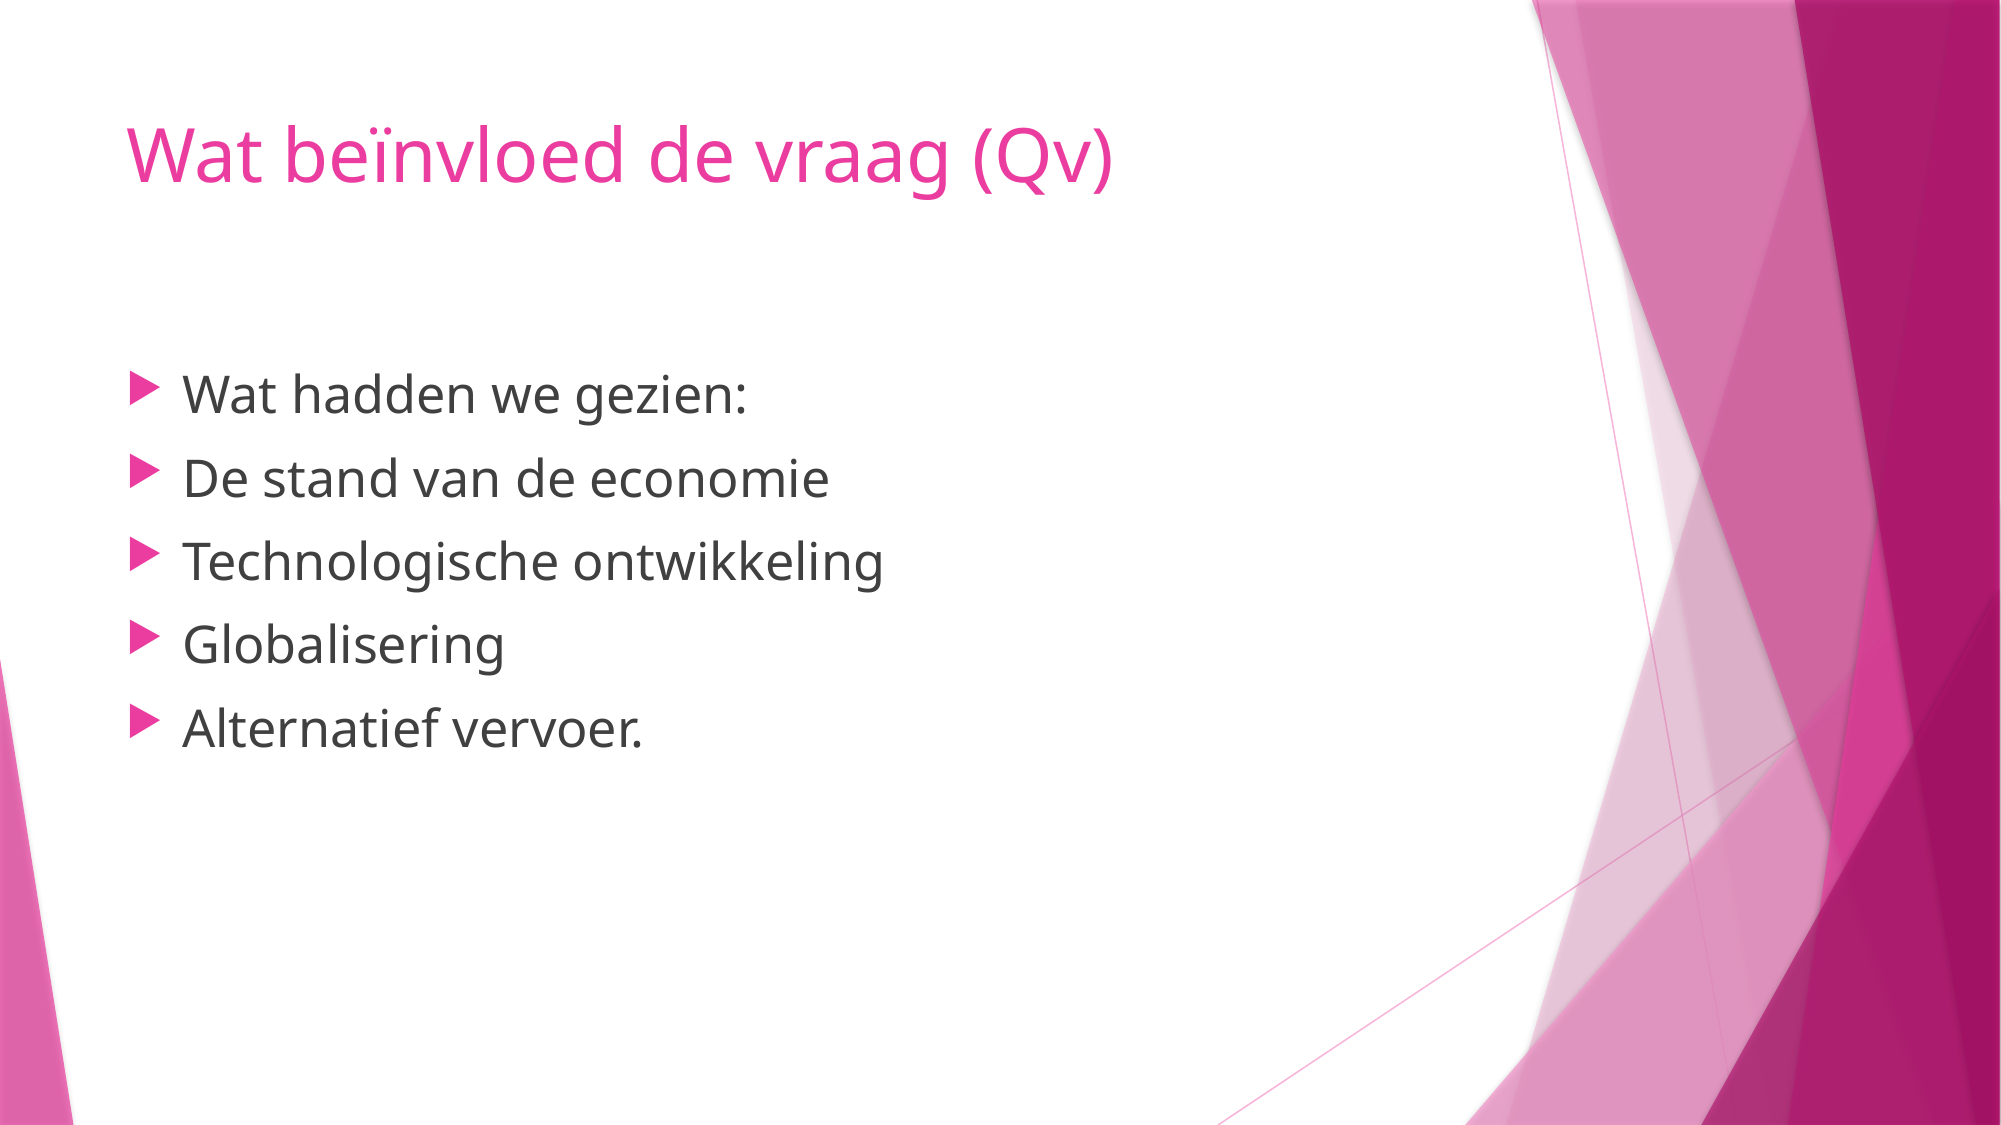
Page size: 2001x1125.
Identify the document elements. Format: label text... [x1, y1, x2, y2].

title Wat beïnvloed de vraag (Qv) [111, 99, 1522, 317]
list Wat hadden we gezien: De stand van de economie Technologische ontwikkeling Globalisering Alternatief vervoer. [111, 354, 1522, 992]
